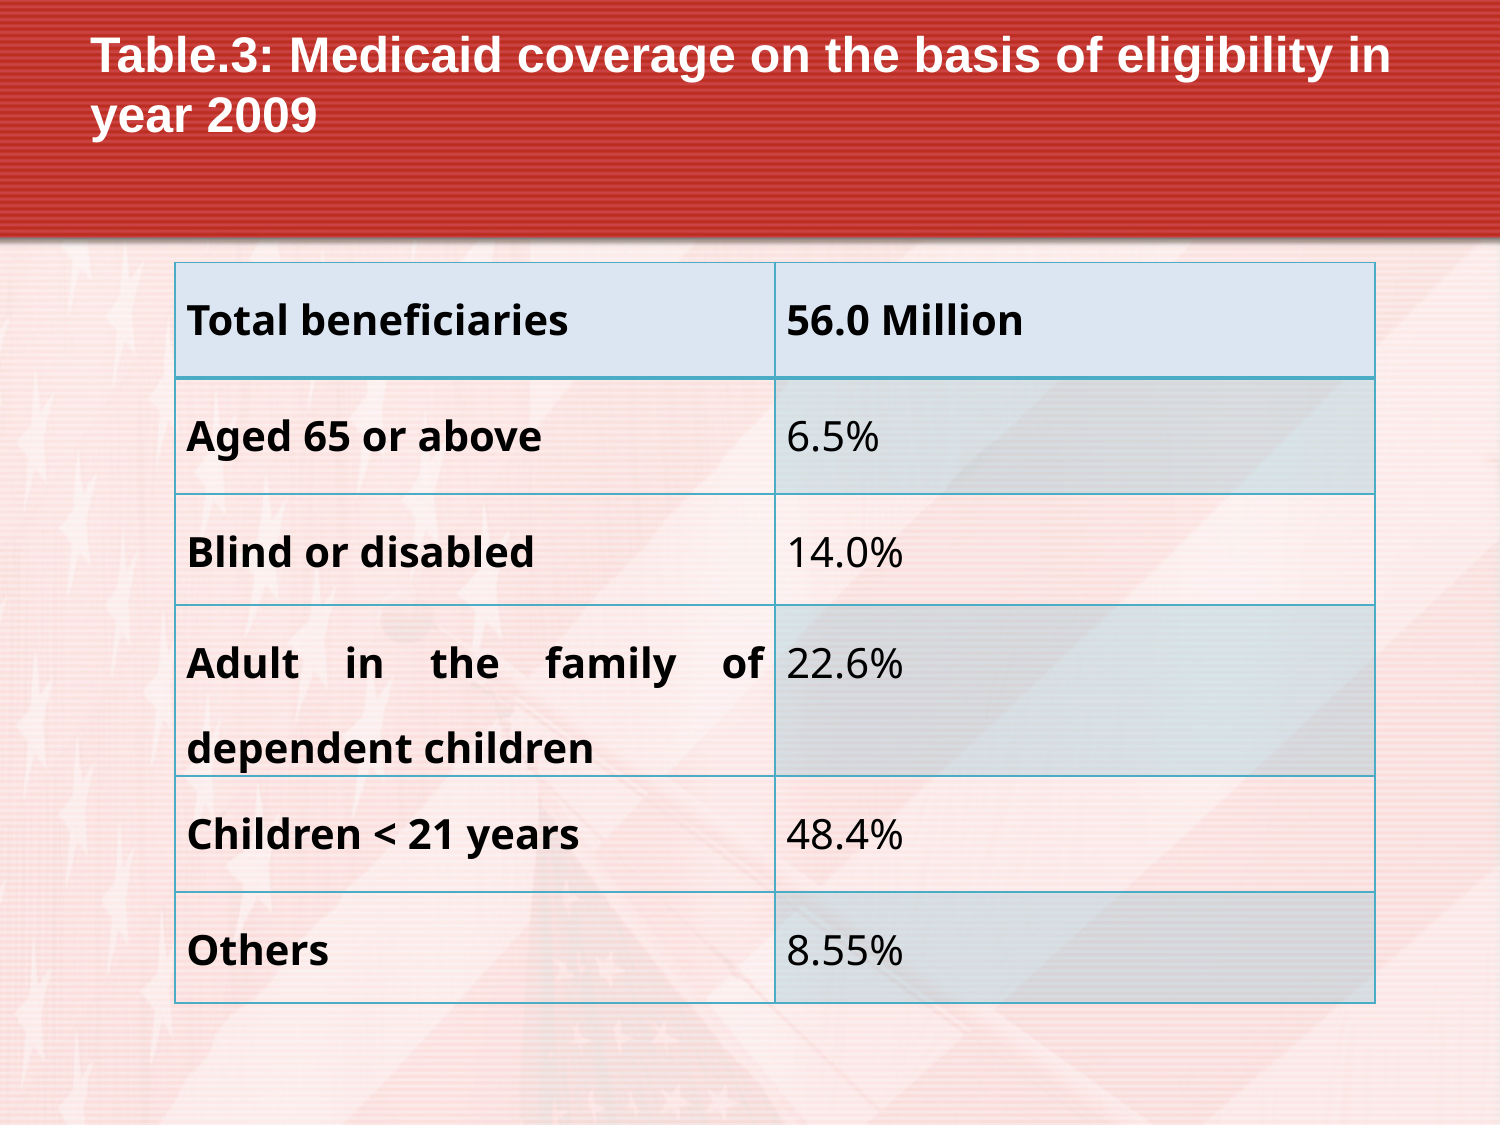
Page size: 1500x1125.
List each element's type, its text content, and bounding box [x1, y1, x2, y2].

table_cell 14.0% [776, 495, 1374, 604]
table_cell 6.5% [776, 380, 1374, 493]
table_cell 22.6% [776, 606, 1374, 775]
table_header 56.0 Million [776, 263, 1374, 376]
table_header Total beneficiaries [176, 263, 774, 376]
table_cell Blind or disabled [176, 495, 774, 604]
table_cell 48.4% [776, 777, 1374, 891]
table_cell Others [176, 893, 774, 1002]
table_cell 8.55% [776, 893, 1374, 1002]
title Table.3: Medicaid coverage on the basis of eligibility in year 2009 [75, 112, 1425, 150]
table_cell Adult in the family of dependent children [176, 606, 774, 775]
table_cell Aged 65 or above [176, 380, 774, 493]
picture [0, 0, 1500, 1125]
table_cell Children < 21 years [176, 777, 774, 891]
